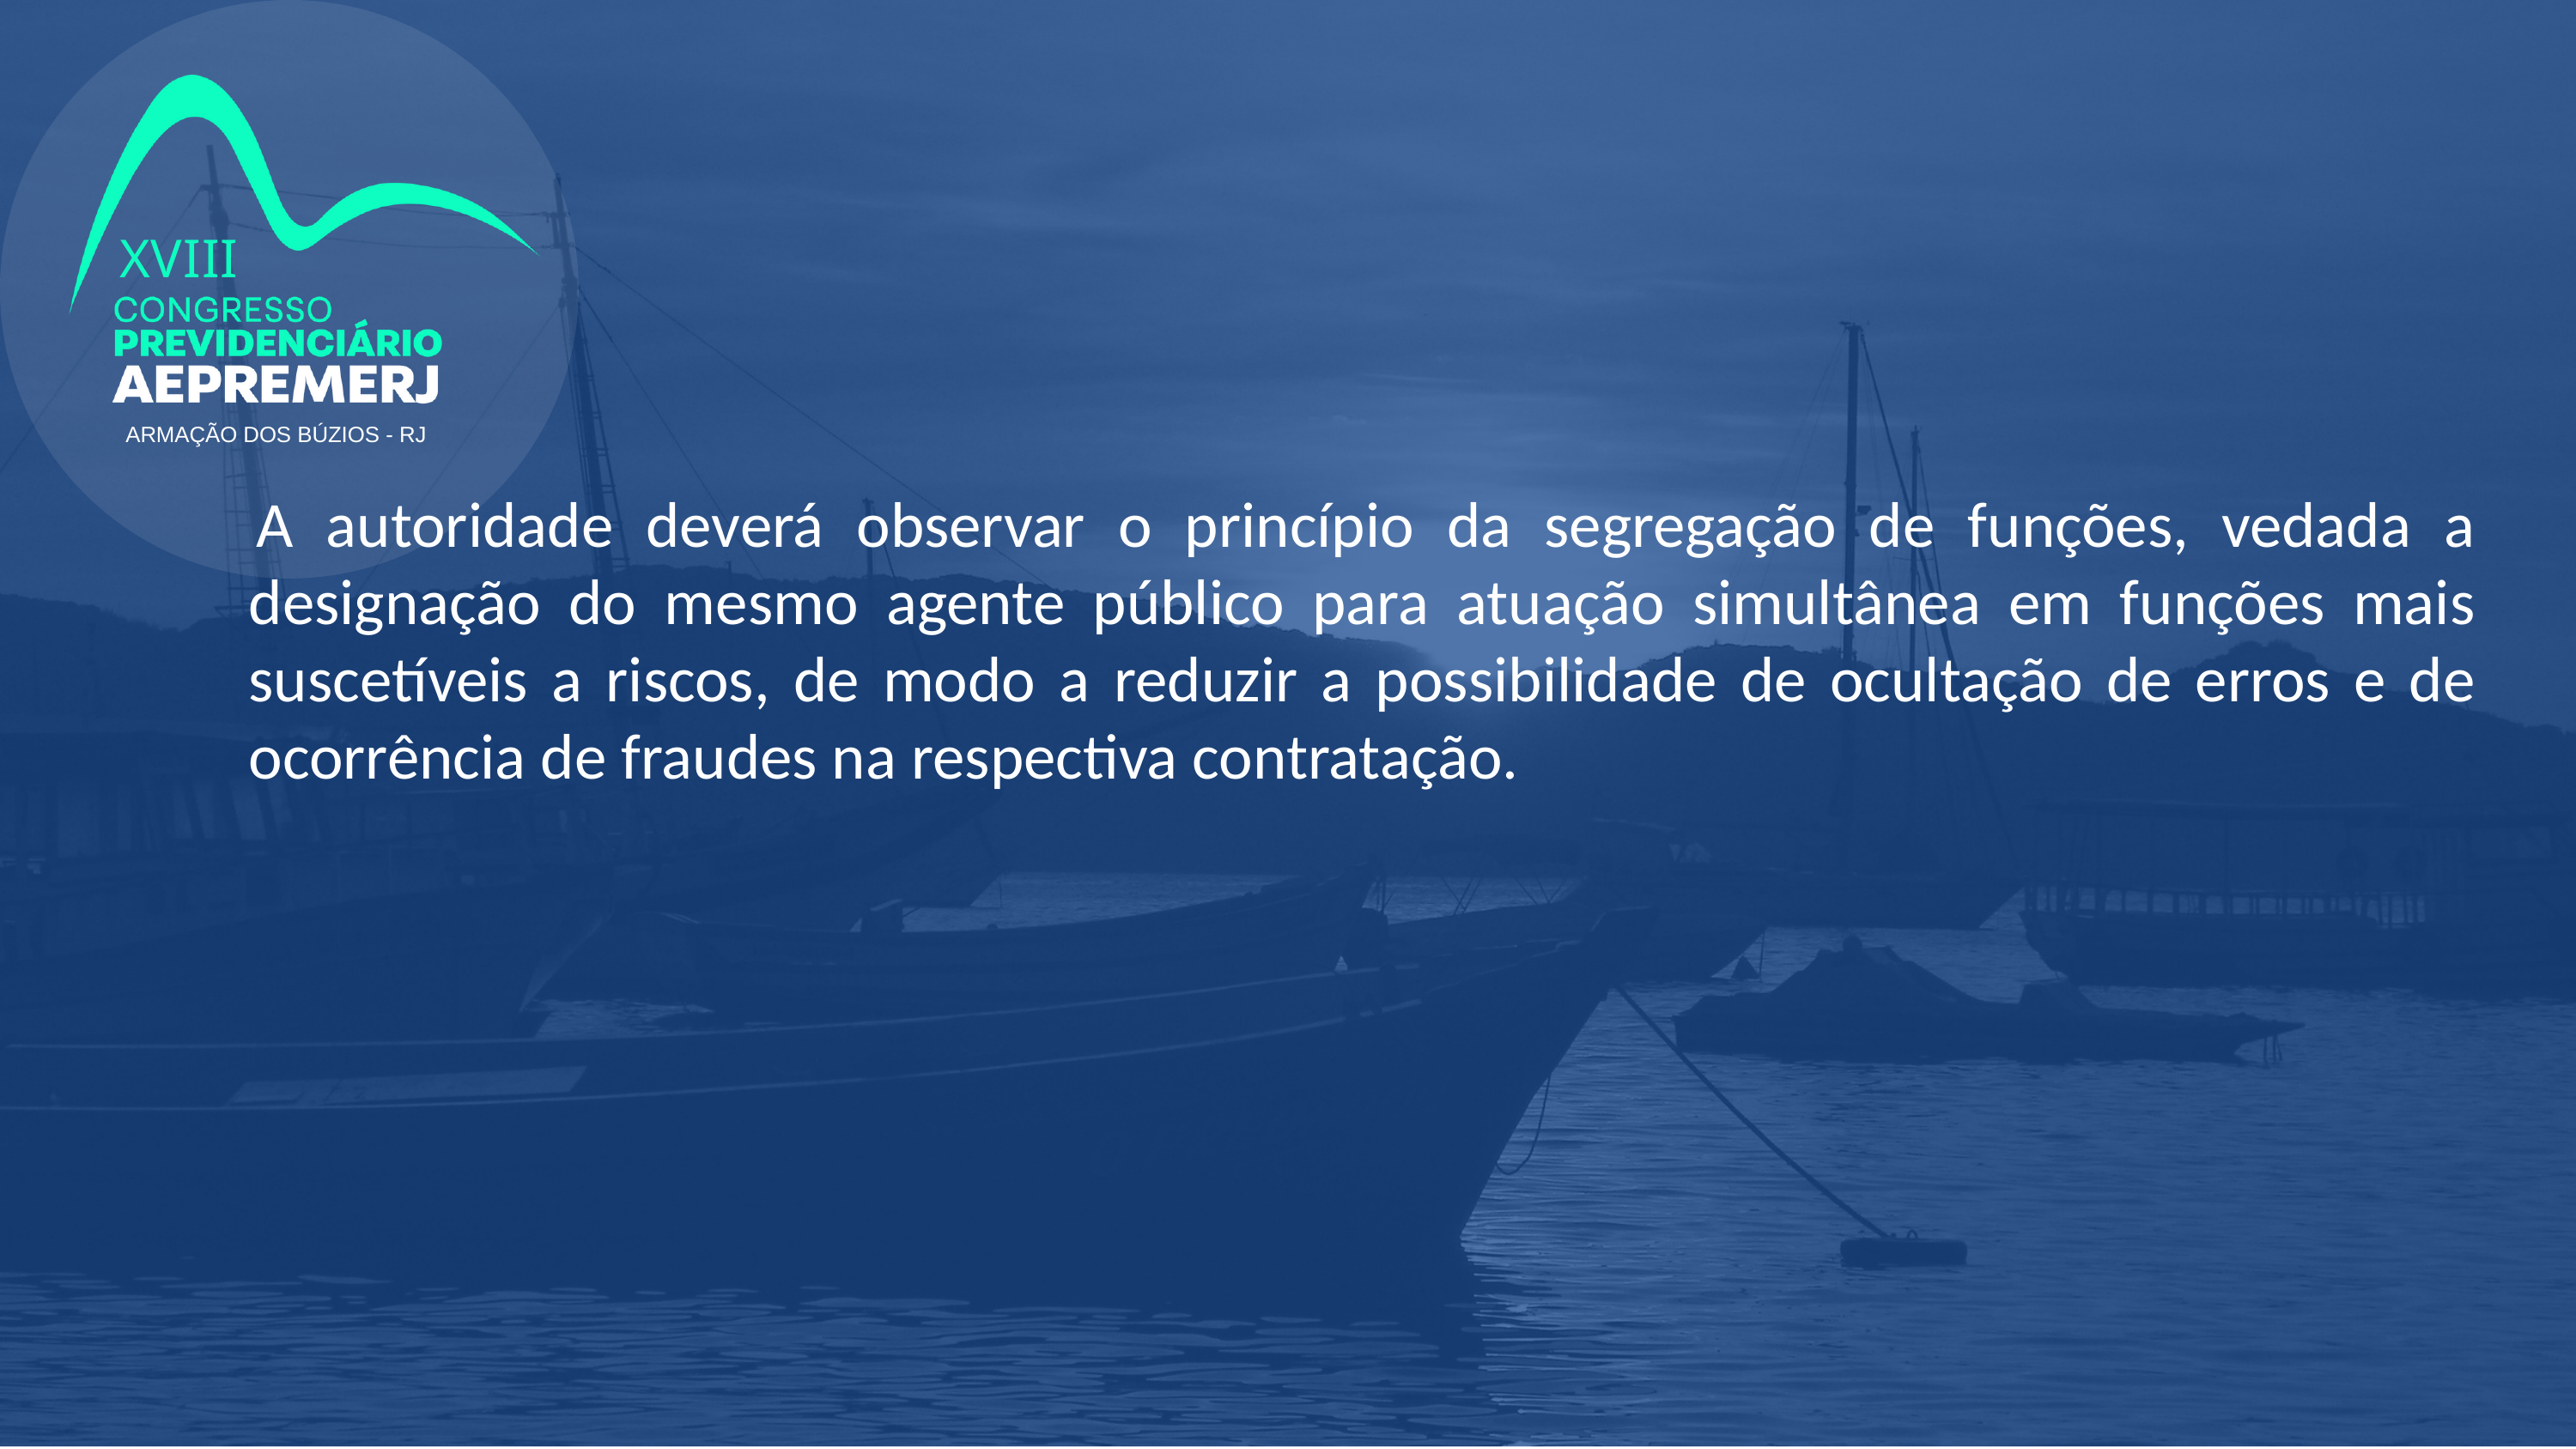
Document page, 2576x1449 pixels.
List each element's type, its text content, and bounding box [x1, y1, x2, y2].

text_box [60, 74, 544, 447]
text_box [0, 0, 580, 579]
text_box [0, 0, 2576, 1446]
text_box A autoridade deverá observar o princípio da segregação de funções, vedada a designação do mesmo agente público para atuação simultânea em funções mais suscetíveis a riscos, de modo a reduzir a possibilidade de ocultação de erros e de ocorrência de fraudes na respectiva contratação. [235, 476, 2490, 798]
